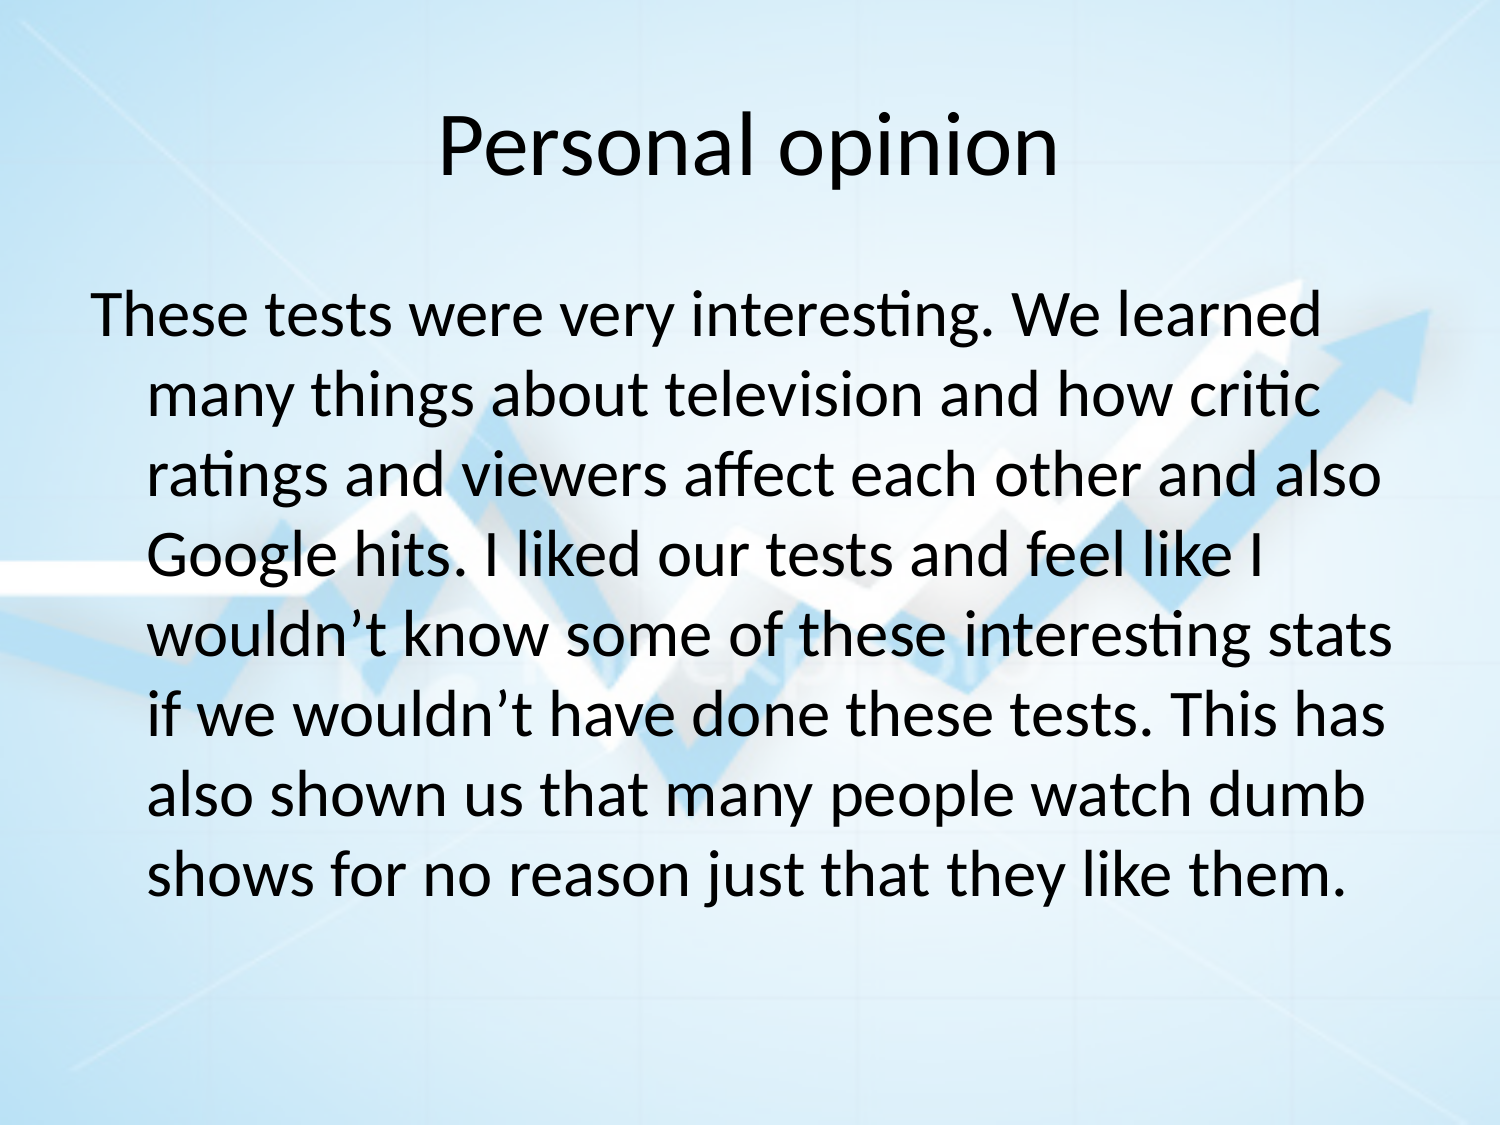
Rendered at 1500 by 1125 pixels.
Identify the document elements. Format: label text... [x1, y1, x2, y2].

title Personal opinion [74, 44, 1426, 233]
list These tests were very interesting. We learned many things about television and how critic ratings and viewers affect each other and also Google hits. I liked our tests and feel like I wouldn’t know some of these interesting stats if we wouldn’t have done these tests. This has also shown us that many people watch dumb shows for no reason just that they like them. [74, 262, 1426, 1006]
